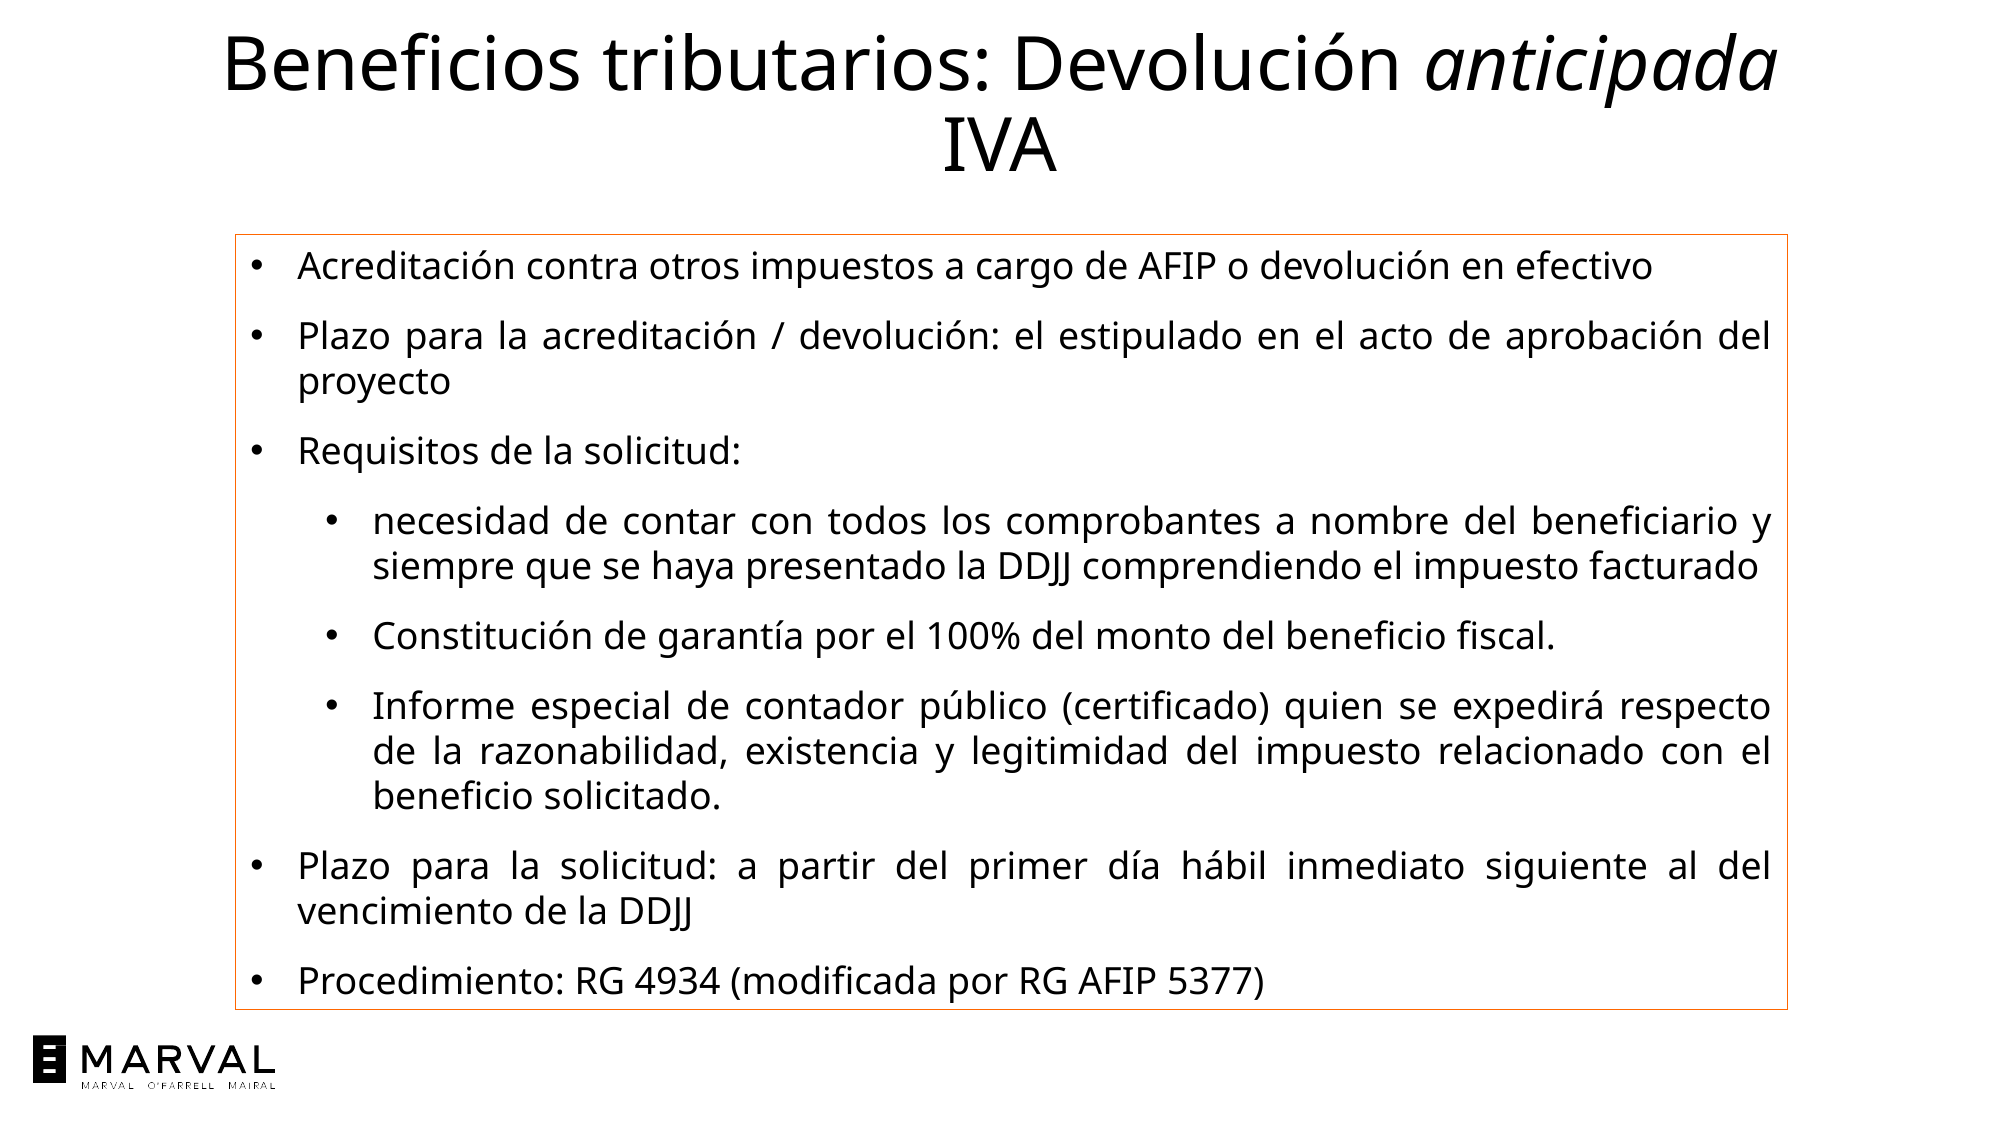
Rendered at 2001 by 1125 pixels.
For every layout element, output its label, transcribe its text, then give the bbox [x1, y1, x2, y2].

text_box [33, 1035, 275, 1090]
title Beneficios tributarios: Devolución anticipada IVA [197, 51, 1803, 195]
text_box Acreditación contra otros impuestos a cargo de AFIP o devolución en efectivo Plazo para la acreditación / devolución: el estipulado en el acto de aprobación del proyecto Requisitos de la solicitud: necesidad de contar con todos los comprobantes a nombre del beneficiario y siempre que se haya presentado la DDJJ comprendiendo el impuesto facturado Constitución de garantía por el 100% del monto del beneficio fiscal. Informe especial de contador público (certificado) quien se expedirá respecto de la razonabilidad, existencia y legitimidad del impuesto relacionado con el beneficio solicitado. Plazo para la solicitud: a partir del primer día hábil inmediato siguiente al del vencimiento de la DDJJ Procedimiento: RG 4934 (modificada por RG AFIP 5377) [235, 234, 1788, 1010]
